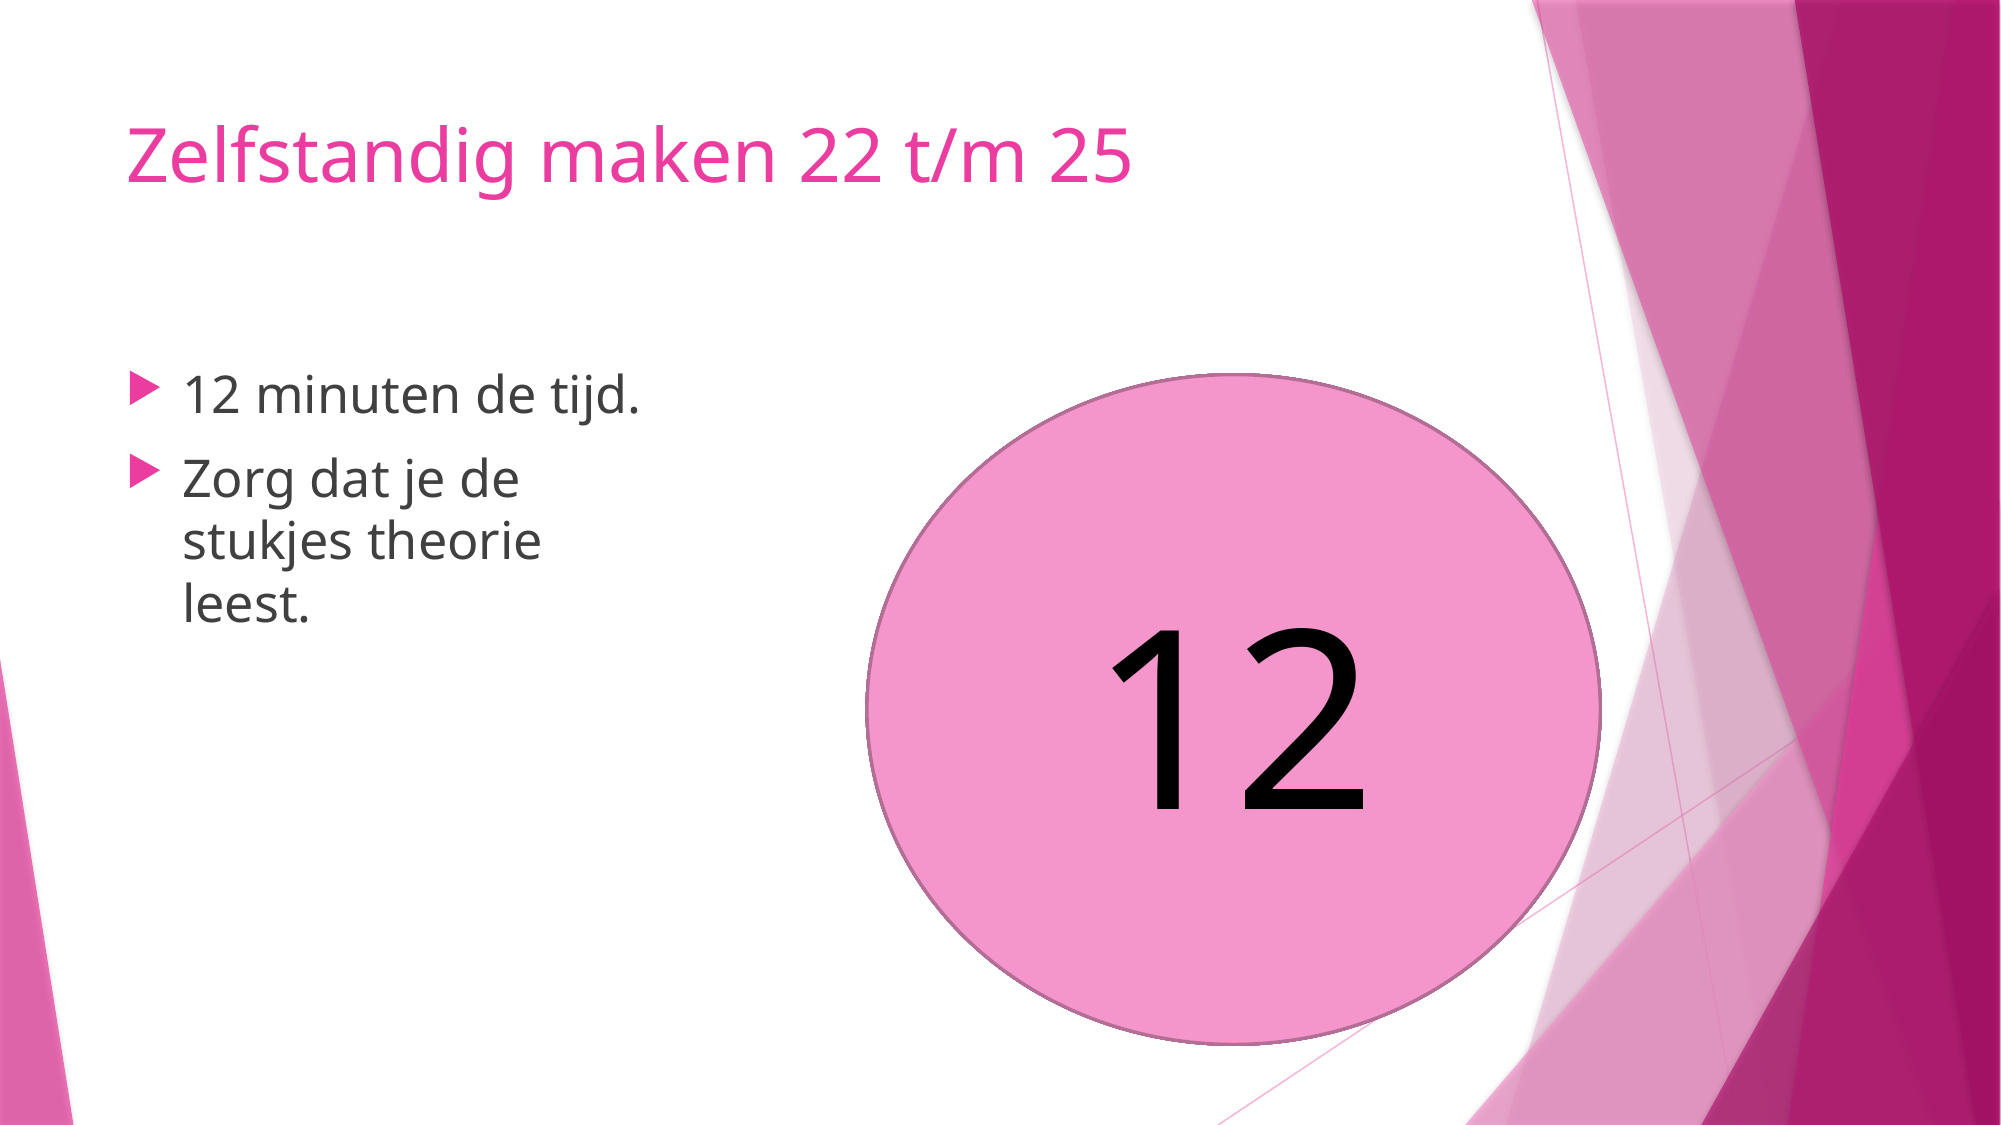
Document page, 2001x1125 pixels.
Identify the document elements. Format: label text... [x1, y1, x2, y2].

text_box 12 [865, 373, 1602, 1046]
title Zelfstandig maken 22 t/m 25 [111, 99, 1522, 317]
list 12 minuten de tijd. Zorg dat je de stukjes theorie leest. [111, 354, 689, 960]
